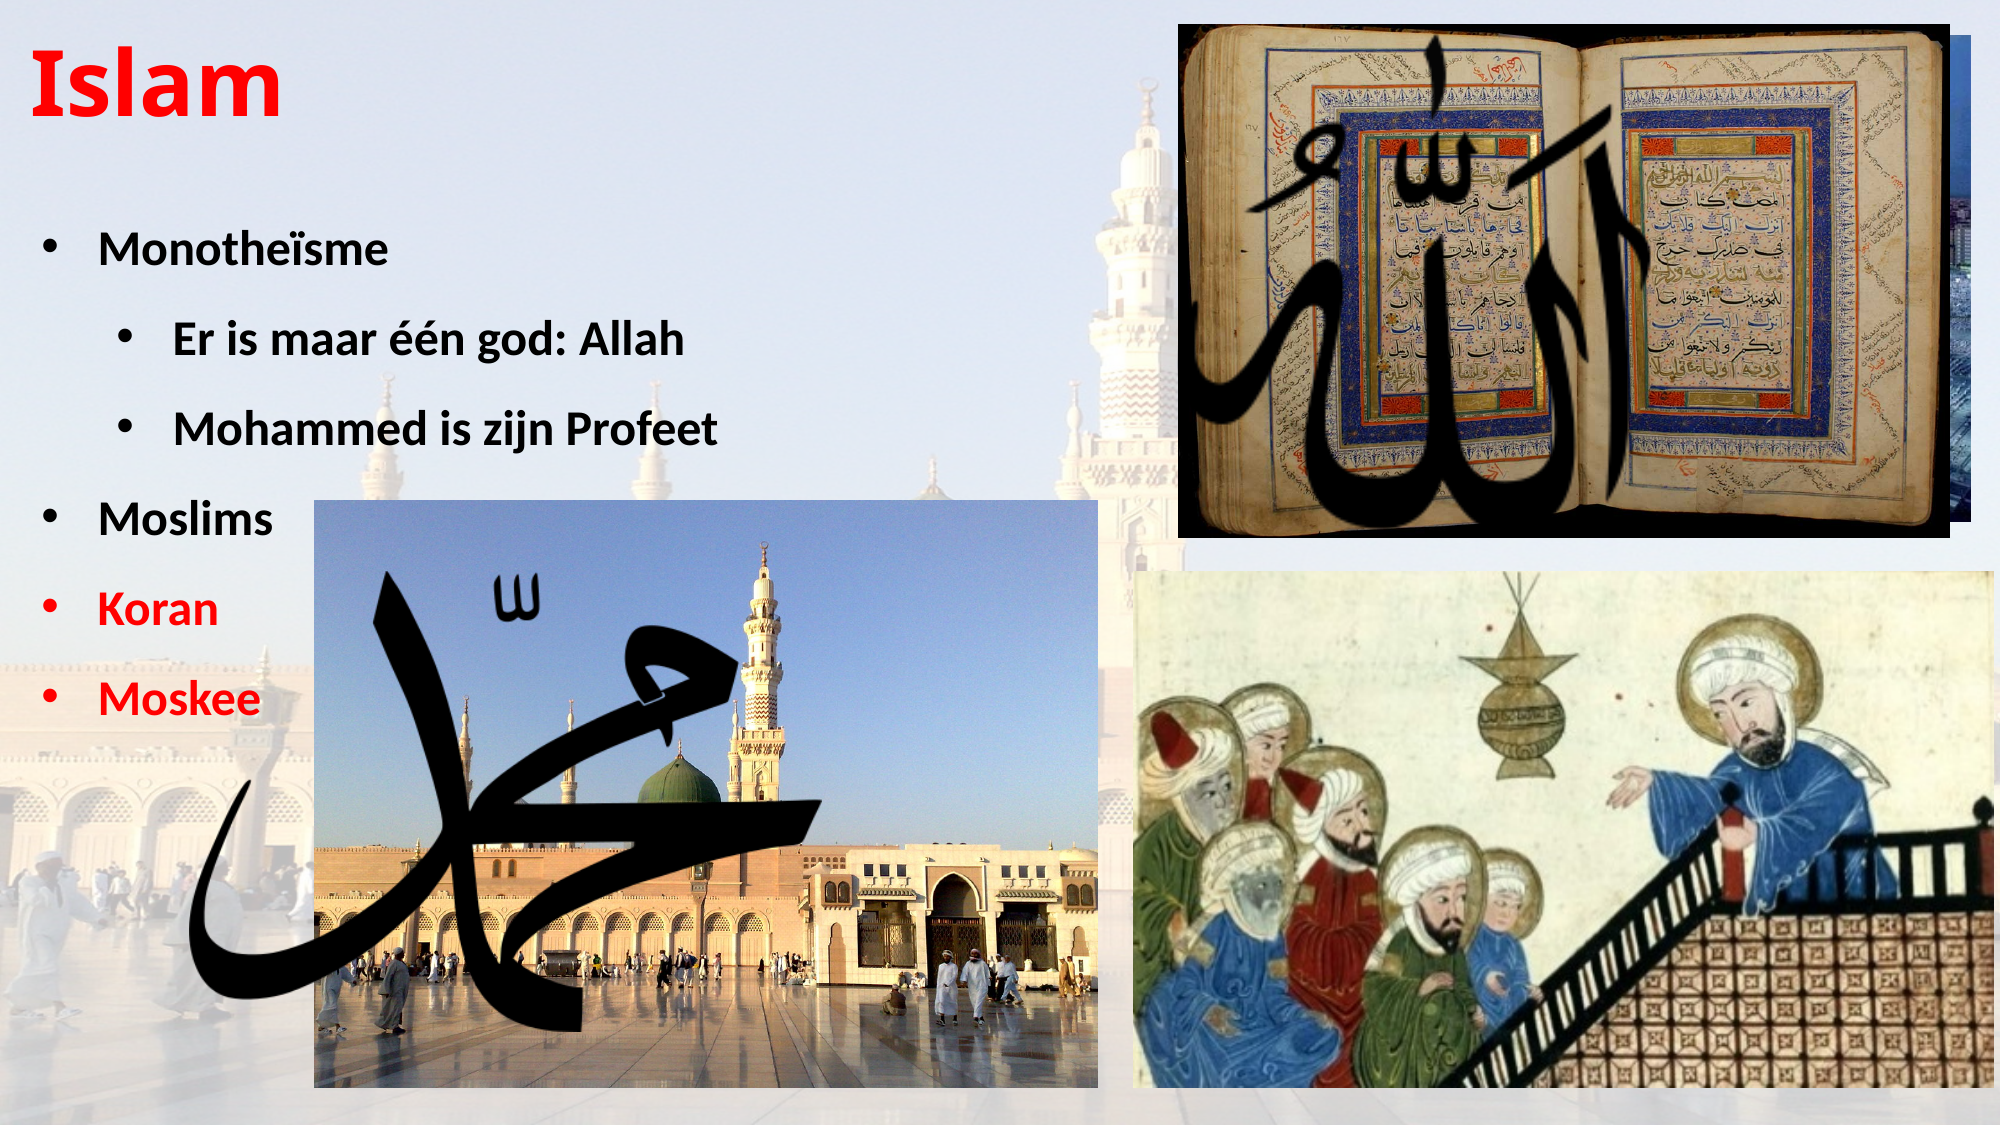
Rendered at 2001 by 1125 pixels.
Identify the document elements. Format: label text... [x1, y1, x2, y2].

picture [189, 500, 1098, 1088]
picture [1154, 24, 1971, 548]
title Islam [15, 24, 1154, 150]
text_box Monotheïsme Er is maar één god: Allah Mohammed is zijn Profeet Moslims Koran Moskee [26, 178, 1011, 733]
picture [1133, 571, 1994, 1088]
